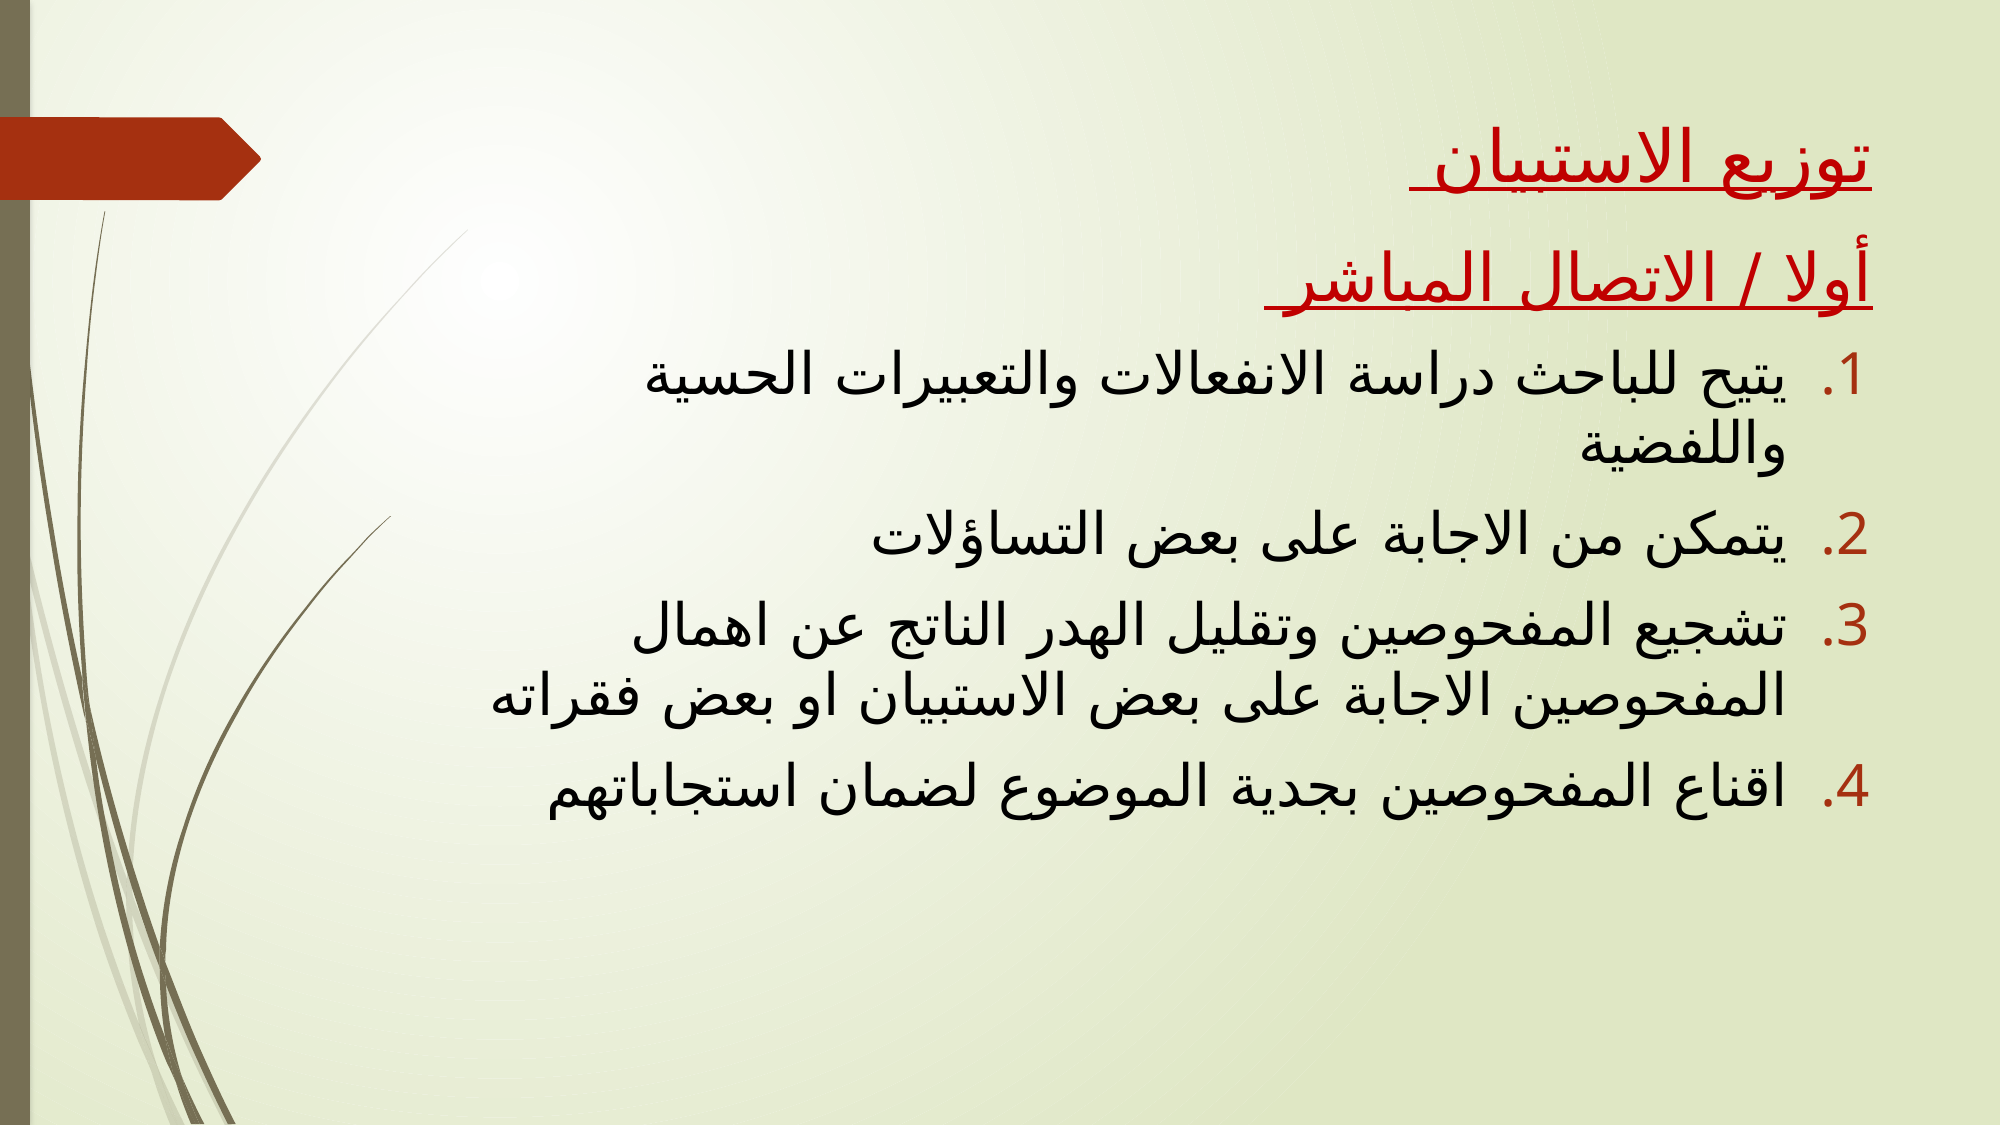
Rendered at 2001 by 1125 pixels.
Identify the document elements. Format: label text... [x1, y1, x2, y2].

list أولا / الاتصال المباشر يتيح للباحث دراسة الانفعالات والتعبيرات الحسية واللفضية يتمكن من الاجابة على بعض التساؤلات تشجيع المفحوصين وتقليل الهدر الناتج عن اهمال المفحوصين الاجابة على بعض الاستبيان او بعض فقراته اقناع المفحوصين بجدية الموضوع لضمان استجاباتهم [425, 227, 1888, 848]
title توزيع الاستبيان [425, 102, 1888, 206]
